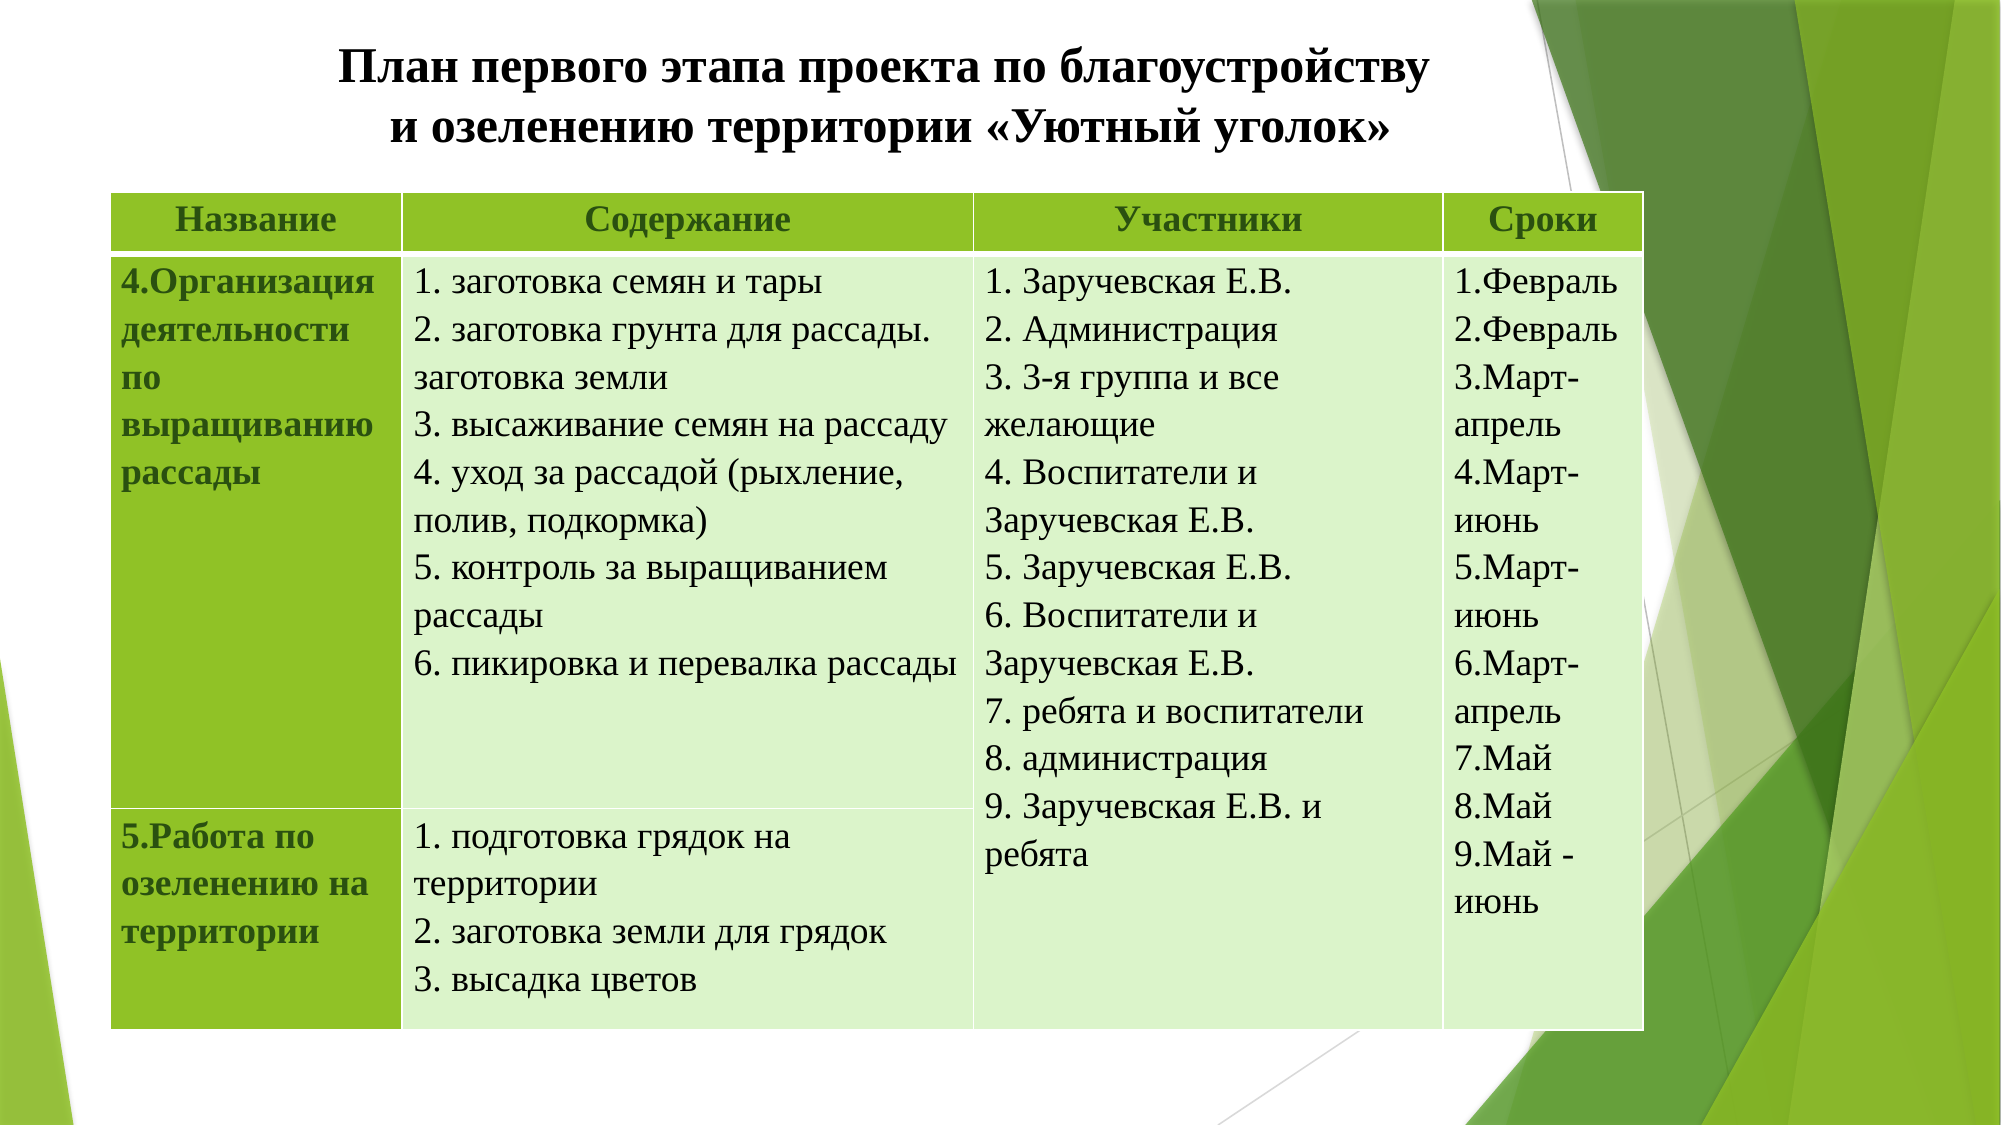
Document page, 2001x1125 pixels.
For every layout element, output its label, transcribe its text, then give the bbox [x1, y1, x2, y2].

table_cell 4.Организация деятельности по выращиванию рассады [111, 257, 401, 808]
table_header Содержание [403, 193, 973, 251]
text_box План первого этапа проекта по благоустройству и озеленению территории «Уютный уголок» [274, 24, 1507, 160]
table_cell 1.Февраль 2.Февраль 3.Март-апрель 4.Март-июнь 5.Март-июнь 6.Март-апрель 7.Май 8.Май 9.Май -июнь [1444, 257, 1642, 1029]
table_cell 1. заготовка семян и тары 2. заготовка грунта для рассады. заготовка земли 3. высаживание семян на рассаду 4. уход за рассадой (рыхление, полив, подкормка) 5. контроль за выращиванием рассады 6. пикировка и перевалка рассады [403, 257, 973, 808]
table_cell 5.Работа по озеленению на территории [111, 809, 401, 1029]
table_header Участники [974, 193, 1442, 251]
table_cell 1. Заручевская Е.В. 2. Администрация 3. 3-я группа и все желающие 4. Воспитатели и Заручевская Е.В. 5. Заручевская Е.В. 6. Воспитатели и Заручевская Е.В. 7. ребята и воспитатели 8. администрация 9. Заручевская Е.В. и ребята [974, 257, 1442, 1029]
table_cell 1. подготовка грядок на территории 2. заготовка земли для грядок 3. высадка цветов [403, 809, 973, 1029]
table_header Сроки [1444, 193, 1642, 251]
table_header Название [111, 193, 401, 251]
